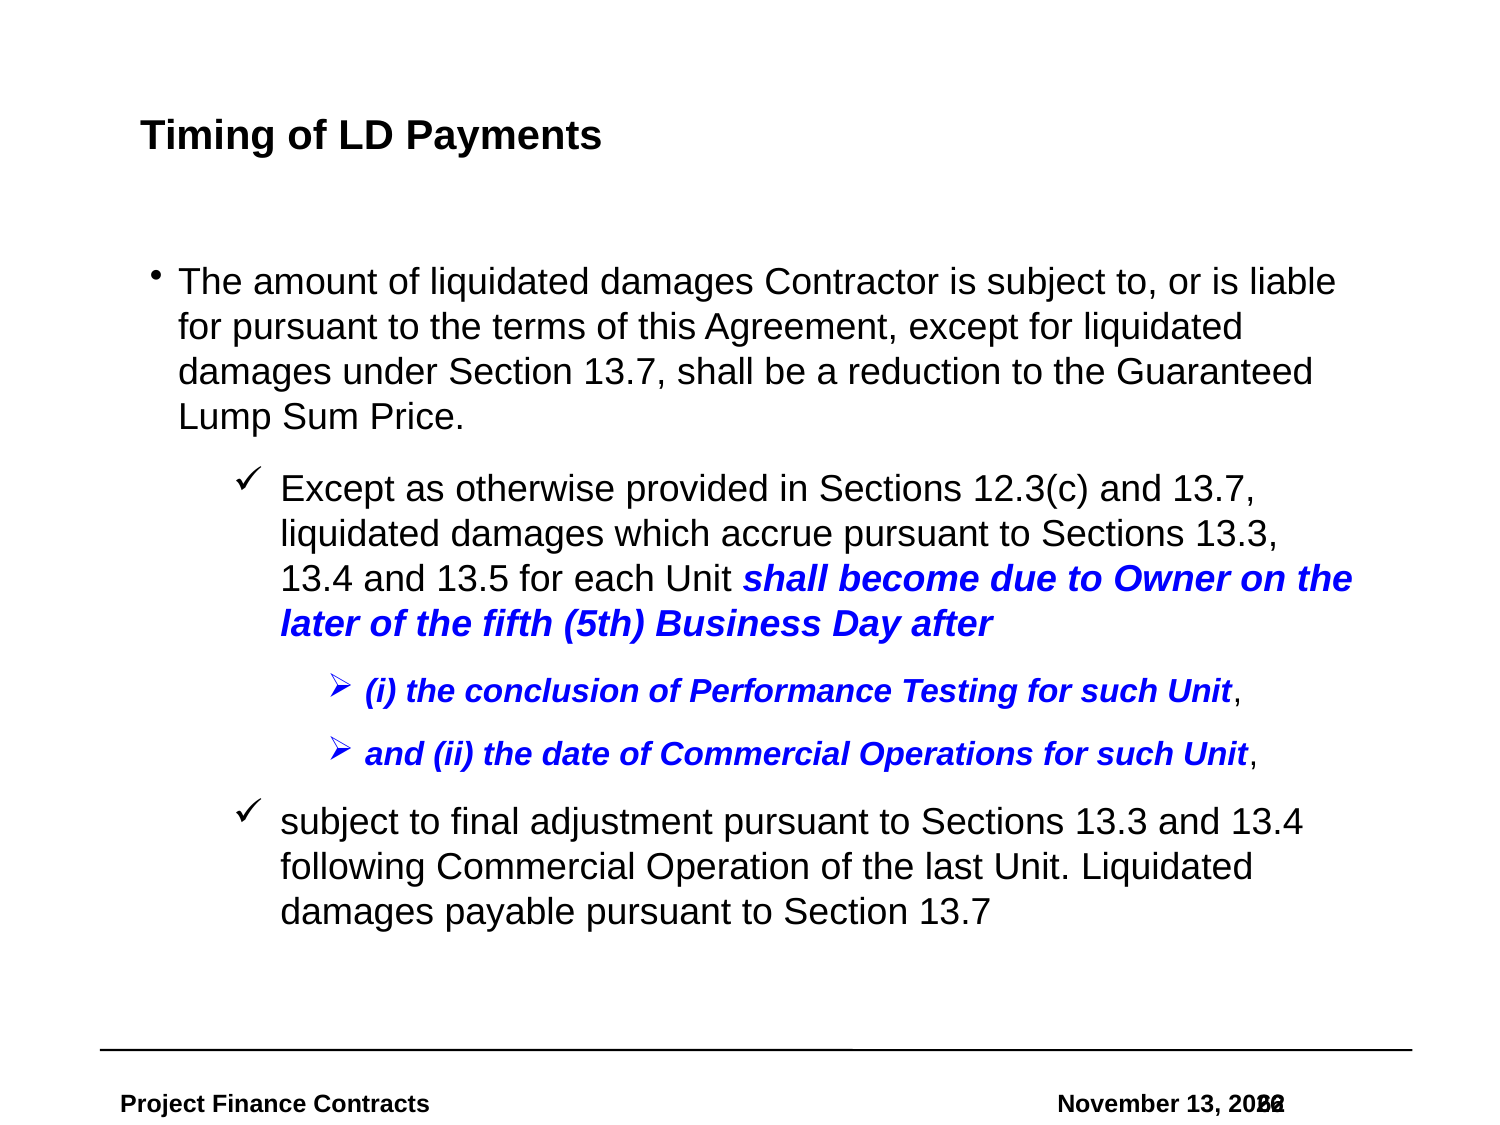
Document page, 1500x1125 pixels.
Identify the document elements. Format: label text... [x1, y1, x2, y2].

list The amount of liquidated damages Contractor is subject to, or is liable for pursuant to the terms of this Agreement, except for liquidated damages under Section 13.7, shall be a reduction to the Guaranteed Lump Sum Price. Except as otherwise provided in Sections 12.3(c) and 13.7, liquidated damages which accrue pursuant to Sections 13.3, 13.4 and 13.5 for each Unit shall become due to Owner on the later of the fifth (5th) Business Day after (i) the conclusion of Performance Testing for such Unit, and (ii) the date of Commercial Operations for such Unit, subject to final adjustment pursuant to Sections 13.3 and 13.4 following Commercial Operation of the last Unit. Liquidated damages payable pursuant to Section 13.7 [124, 249, 1376, 1001]
title Timing of LD Payments [124, 99, 1288, 226]
